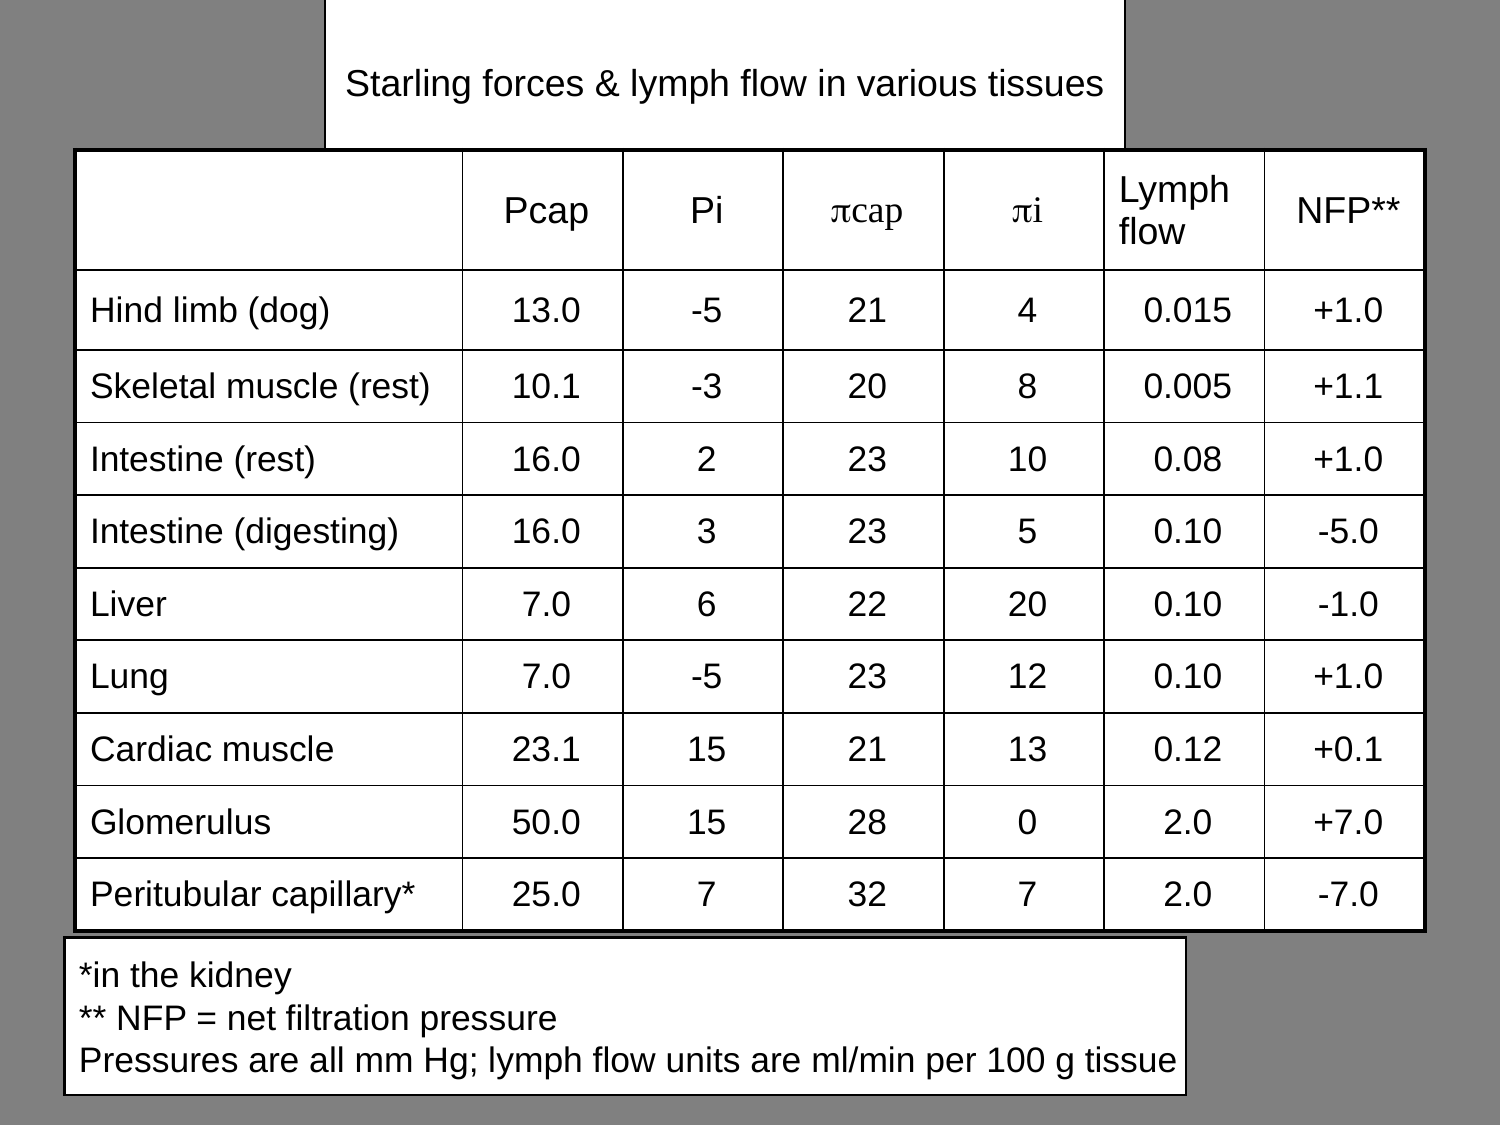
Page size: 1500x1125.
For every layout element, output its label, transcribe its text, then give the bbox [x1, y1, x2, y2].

table_cell Intestine (digesting) [77, 496, 462, 567]
table_cell 28 [784, 786, 943, 857]
table_header [77, 152, 462, 269]
table_cell -5.0 [1265, 496, 1423, 567]
table_cell 0.12 [1105, 714, 1264, 785]
table_cell Intestine (rest) [77, 423, 462, 494]
table_header cap [784, 152, 943, 269]
table_cell Liver [77, 569, 462, 639]
table_header i [945, 152, 1103, 269]
table_cell 21 [784, 714, 943, 785]
table_cell Hind limb (dog) [77, 271, 462, 349]
table_cell 23.1 [463, 714, 622, 785]
table_cell 12 [945, 641, 1103, 712]
table_cell 0 [945, 786, 1103, 857]
table_cell 0.10 [1105, 496, 1264, 567]
table_cell 21 [784, 271, 943, 349]
table_cell 0.10 [1105, 569, 1264, 639]
table_cell 13 [945, 714, 1103, 785]
table_cell 20 [945, 569, 1103, 639]
table_cell +0.1 [1265, 714, 1423, 785]
table_cell 2 [624, 423, 782, 494]
table_cell Lung [77, 641, 462, 712]
table_cell 15 [624, 786, 782, 857]
table_cell 4 [945, 271, 1103, 349]
table_cell 5 [945, 496, 1103, 567]
table_cell 22 [784, 569, 943, 639]
table_cell 16.0 [463, 423, 622, 494]
table_cell 50.0 [463, 786, 622, 857]
table_cell 10 [945, 423, 1103, 494]
table_header Pi [624, 152, 782, 269]
table_cell +1.1 [1265, 351, 1423, 422]
title Starling forces & lymph flow in various tissues [324, 0, 1126, 148]
table_cell 7.0 [463, 569, 622, 639]
table_cell 8 [945, 351, 1103, 422]
table_cell 16.0 [463, 496, 622, 567]
table_cell -5 [624, 641, 782, 712]
table_cell 0.08 [1105, 423, 1264, 494]
table_cell -7.0 [1265, 859, 1423, 929]
table_cell 10.1 [463, 351, 622, 422]
table_cell 25.0 [463, 859, 622, 929]
table_cell 20 [784, 351, 943, 422]
table_header NFP** [1265, 152, 1423, 269]
table_header Lymph flow [1105, 152, 1264, 269]
table_cell 0.10 [1105, 641, 1264, 712]
table_cell 15 [624, 714, 782, 785]
table_cell Skeletal muscle (rest) [77, 351, 462, 422]
text_box *in the kidney ** NFP = net filtration pressure Pressures are all mm Hg; lymph flow units are ml/min per 100 g tissue [64, 937, 1187, 1095]
table_cell 0.005 [1105, 351, 1264, 422]
table_cell 2.0 [1105, 859, 1264, 929]
table_cell -5 [624, 271, 782, 349]
table_cell +1.0 [1265, 271, 1423, 349]
table_cell Glomerulus [77, 786, 462, 857]
table_cell +1.0 [1265, 641, 1423, 712]
table_header Pcap [463, 152, 622, 269]
table_cell 23 [784, 423, 943, 494]
table_cell 7.0 [463, 641, 622, 712]
table_cell 0.015 [1105, 271, 1264, 349]
table_cell 2.0 [1105, 786, 1264, 857]
table_cell +1.0 [1265, 423, 1423, 494]
table_cell 7 [945, 859, 1103, 929]
table_cell 23 [784, 496, 943, 567]
table_cell 6 [624, 569, 782, 639]
table_cell 23 [784, 641, 943, 712]
table_cell Cardiac muscle [77, 714, 462, 785]
table_cell 13.0 [463, 271, 622, 349]
table_cell Peritubular capillary* [77, 859, 462, 929]
table_cell 7 [624, 859, 782, 929]
table_cell -3 [624, 351, 782, 422]
table_cell -1.0 [1265, 569, 1423, 639]
table_cell +7.0 [1265, 786, 1423, 857]
table_cell 3 [624, 496, 782, 567]
table_cell 32 [784, 859, 943, 929]
